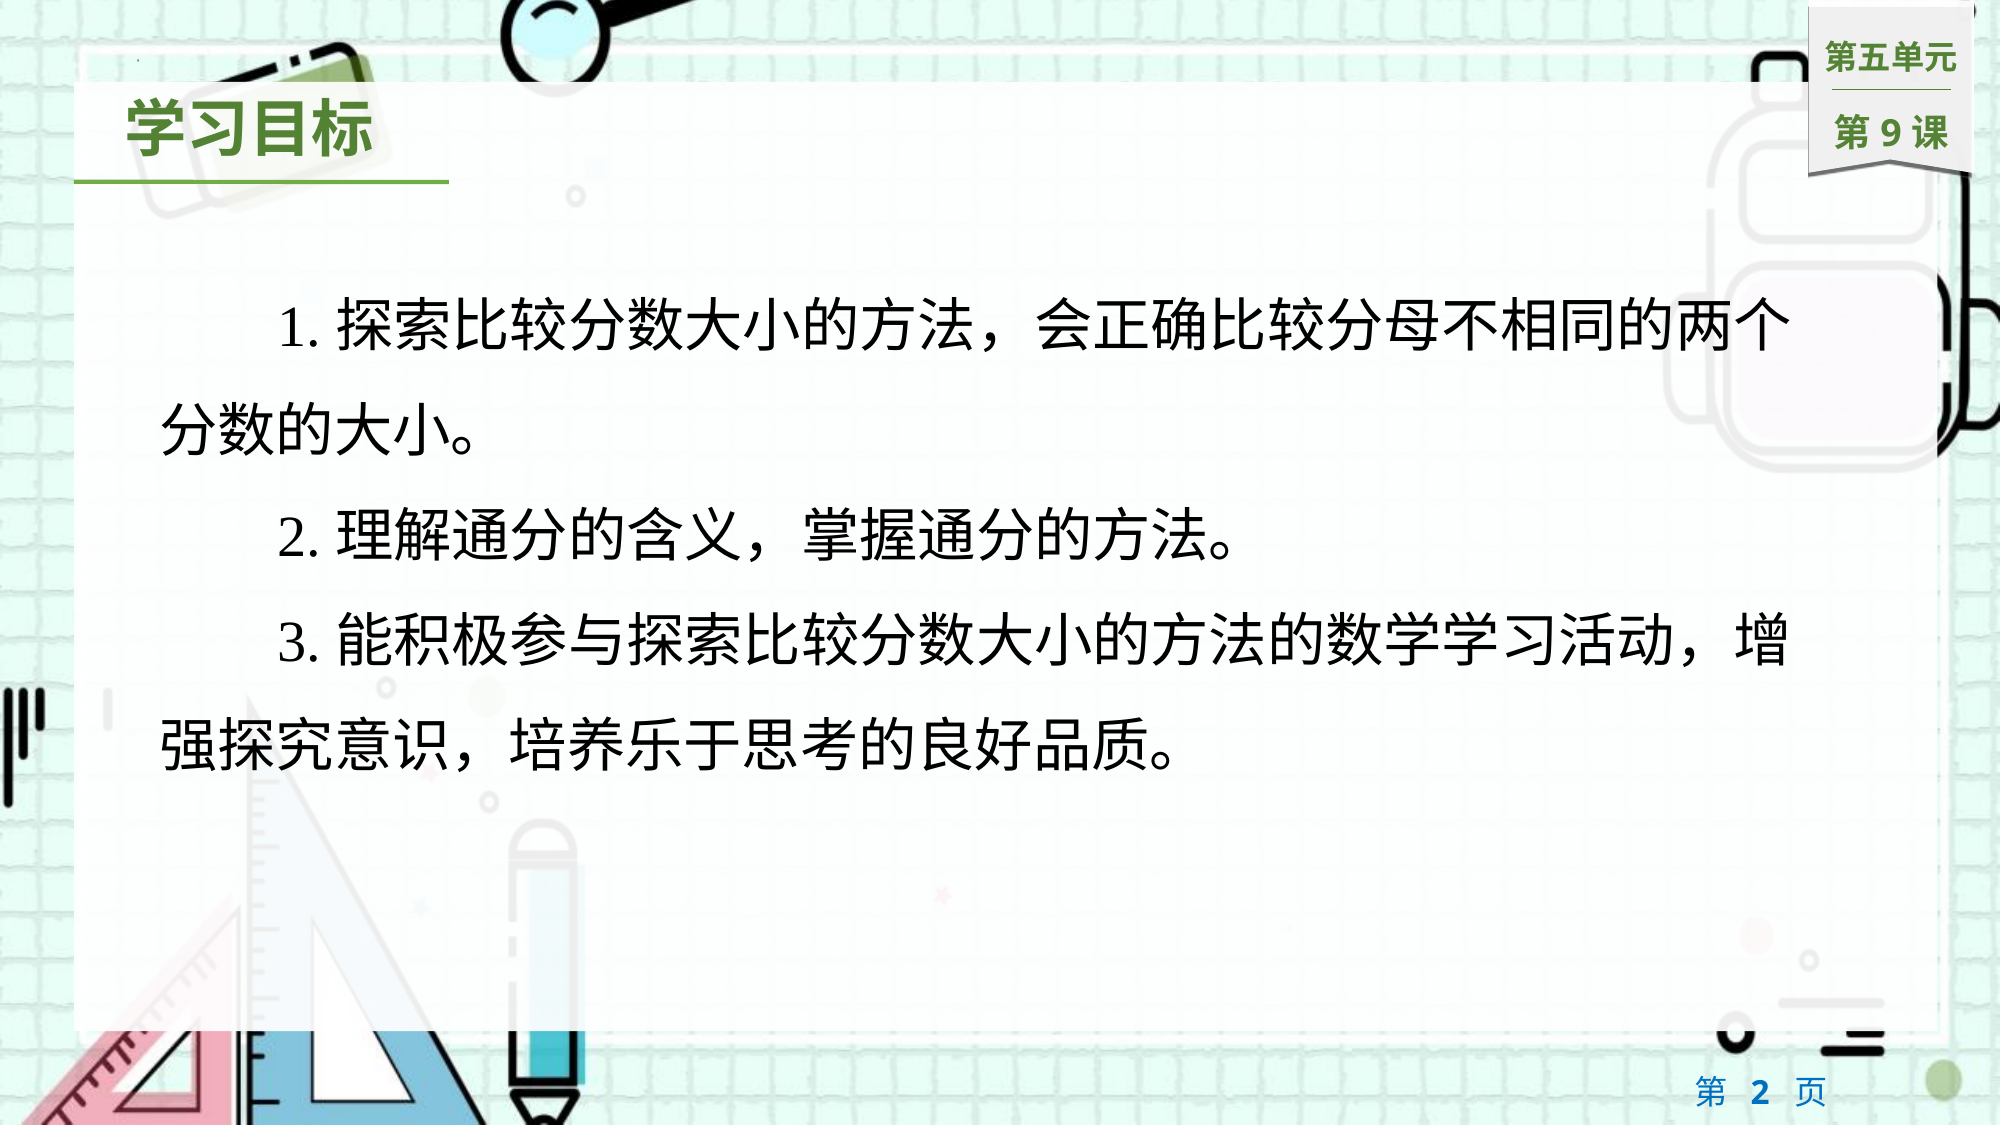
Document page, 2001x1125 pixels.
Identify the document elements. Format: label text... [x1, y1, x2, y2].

picture [0, 0, 2000, 1125]
picture [1938, 168, 1971, 176]
list 1.探索比较分数大小的方法，会正确比较分母不相同的两个分数的大小。 2.理解通分的含义，掌握通分的方法。 3.能积极参与探索比较分数大小的方法的数学学习活动，增强探究意识，培养乐于思考的良好品质。 [144, 246, 1844, 985]
